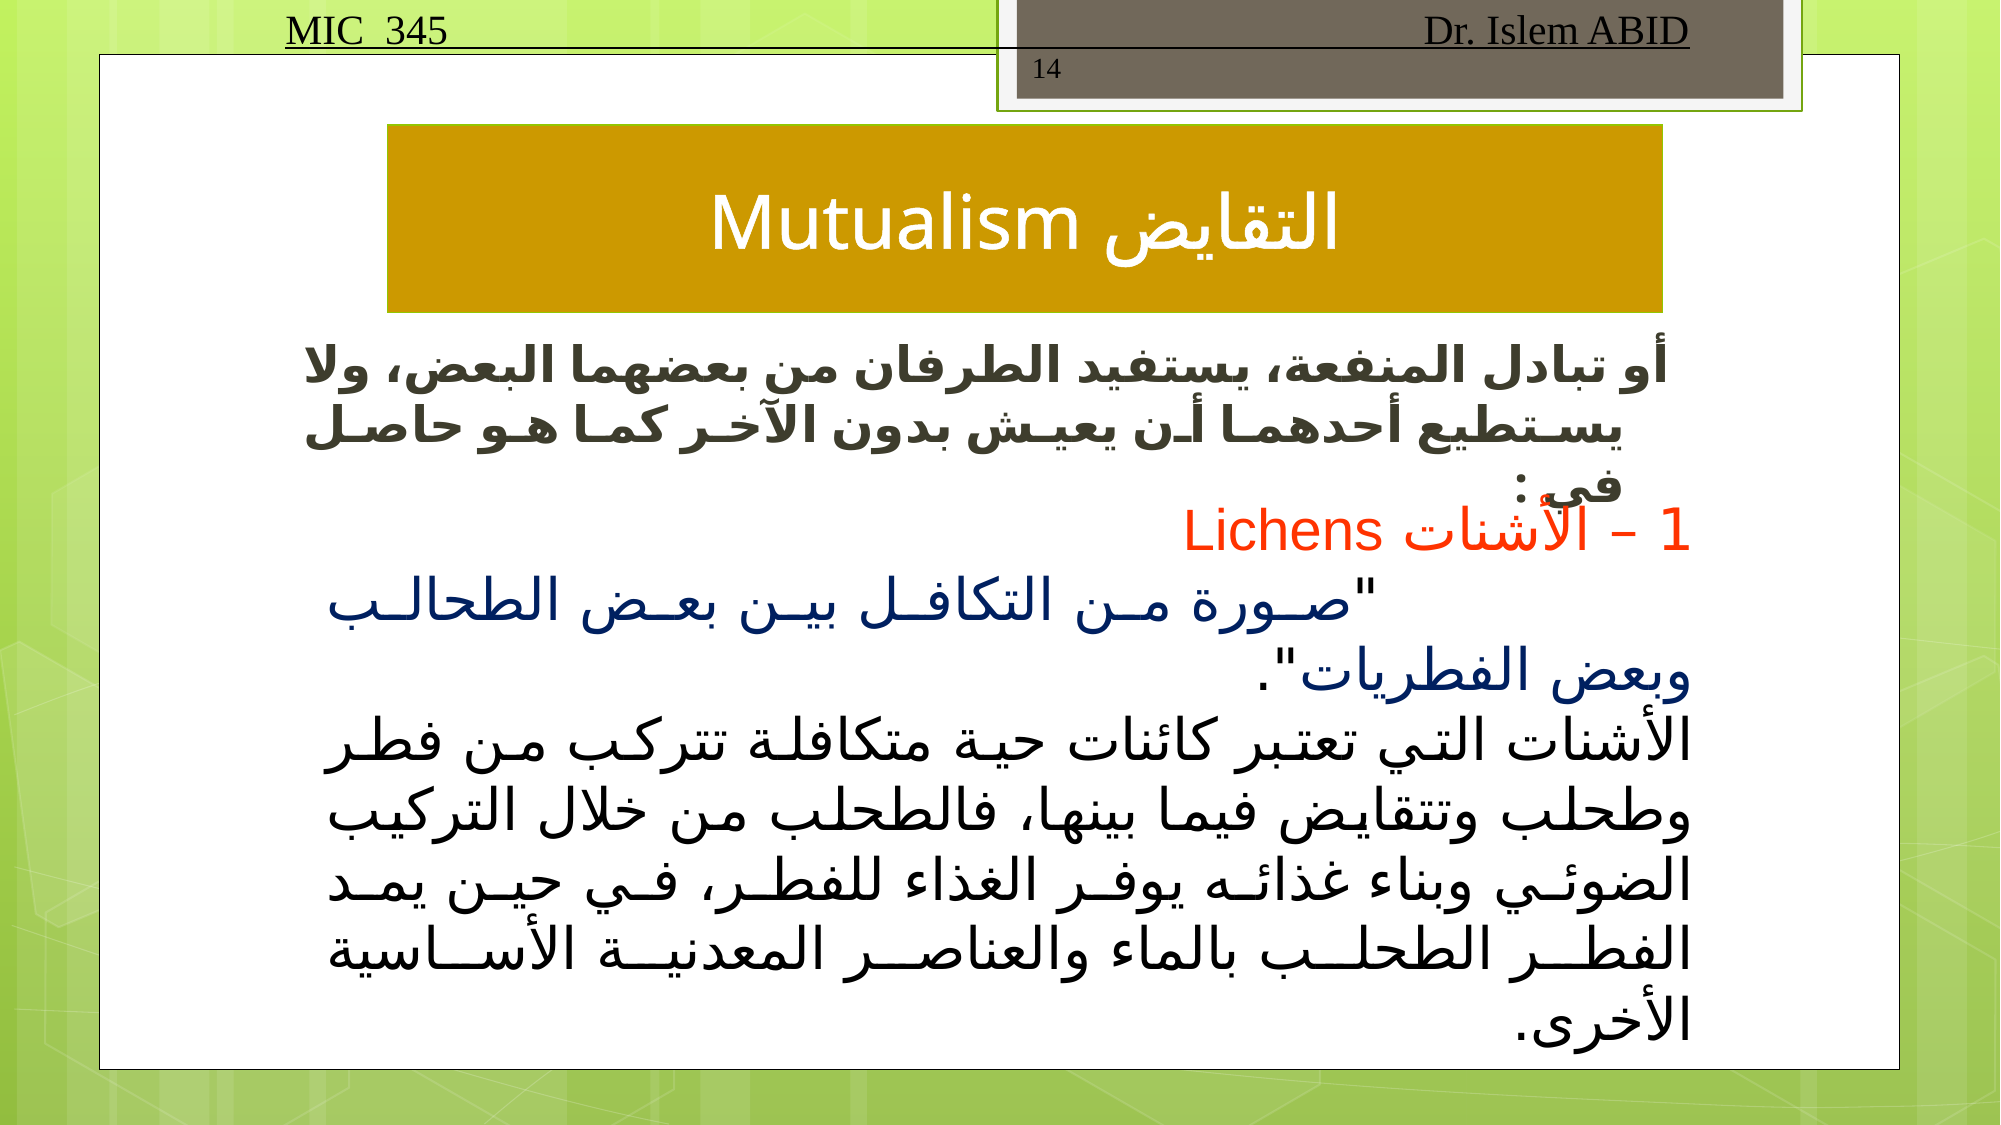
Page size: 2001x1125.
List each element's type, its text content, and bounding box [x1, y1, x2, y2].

text_box Mutualism التقايض [387, 125, 1663, 313]
list أو تبادل المنفعة، يستفيد الطرفان من بعضهما البعض، ولا يستطيع أحدهما أن يعيش بدون الآخر كما هو حاصل في : [288, 324, 1697, 740]
text_box 1 – الأشنات Lichens "صورة من التكافل بين بعض الطحالب وبعض الفطريات". الأشنات التي تعتبر كائنات حية متكافلة تتركب من فطر وطحلب وتتقايض فيما بينها، فالطحلب من خلال التركيب الضوئي وبناء غذائه يوفر الغذاء للفطر، في حين يمد الفطر الطحلب بالماء والعناصر المعدنية الأساسية الأخرى. [311, 484, 1709, 1059]
text_box MIC 345 Dr. Islem ABID [270, 0, 1721, 121]
slide_number 14 [1016, 36, 1309, 97]
